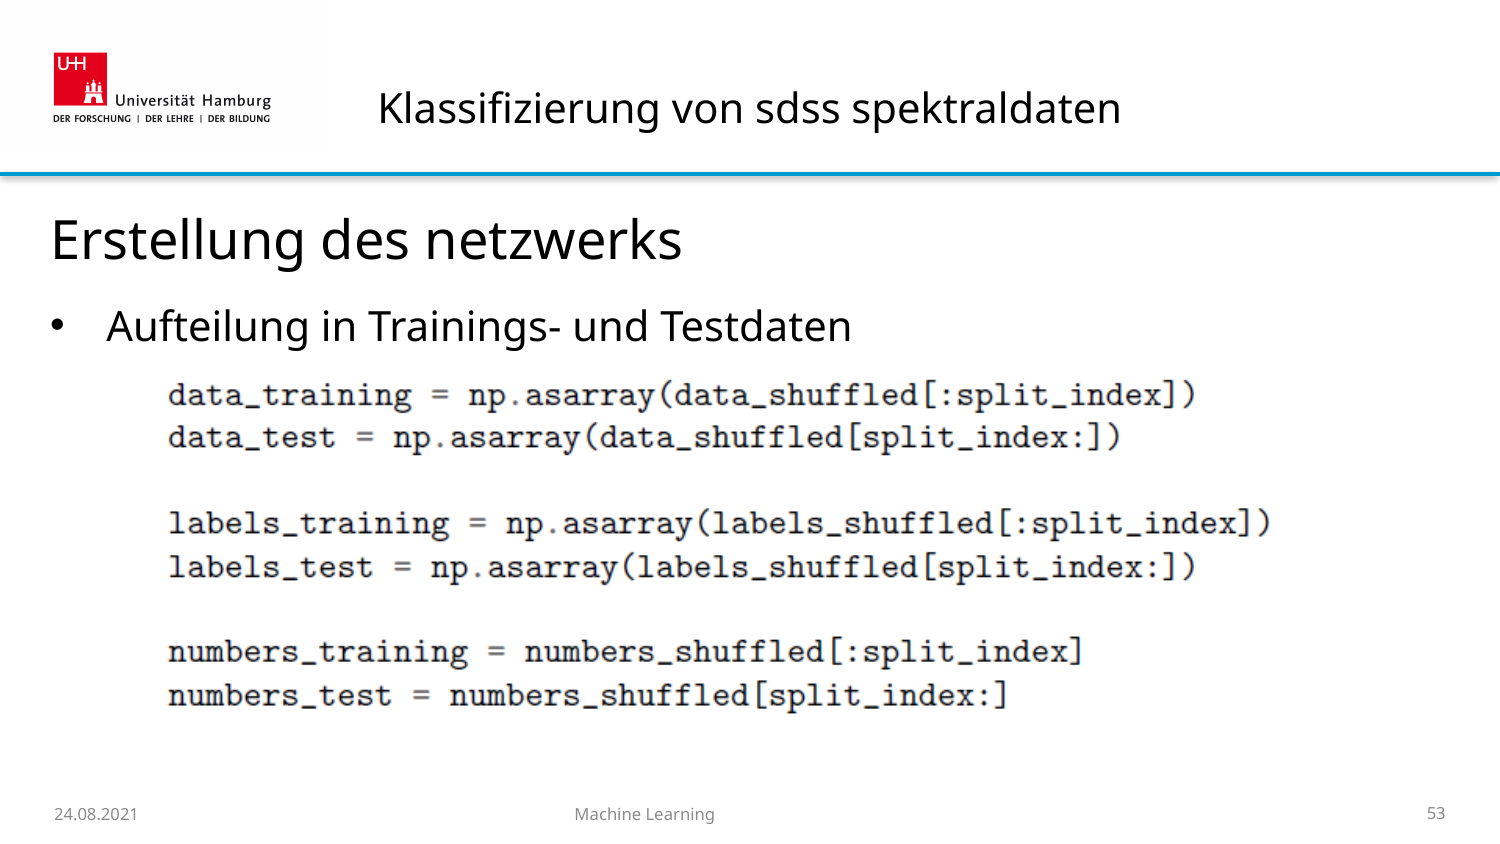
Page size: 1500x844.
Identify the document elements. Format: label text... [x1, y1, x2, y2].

title Klassifizierung von sdss spektraldaten [275, 91, 1225, 122]
list Aufteilung in Trainings- und Testdaten [35, 291, 1341, 765]
picture [1, 0, 323, 149]
list Erstellung des netzwerks [35, 197, 1406, 281]
footer Machine Learning [273, 788, 1016, 833]
slide_number 53 [1361, 788, 1446, 833]
picture [160, 374, 1280, 724]
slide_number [54, 788, 210, 833]
